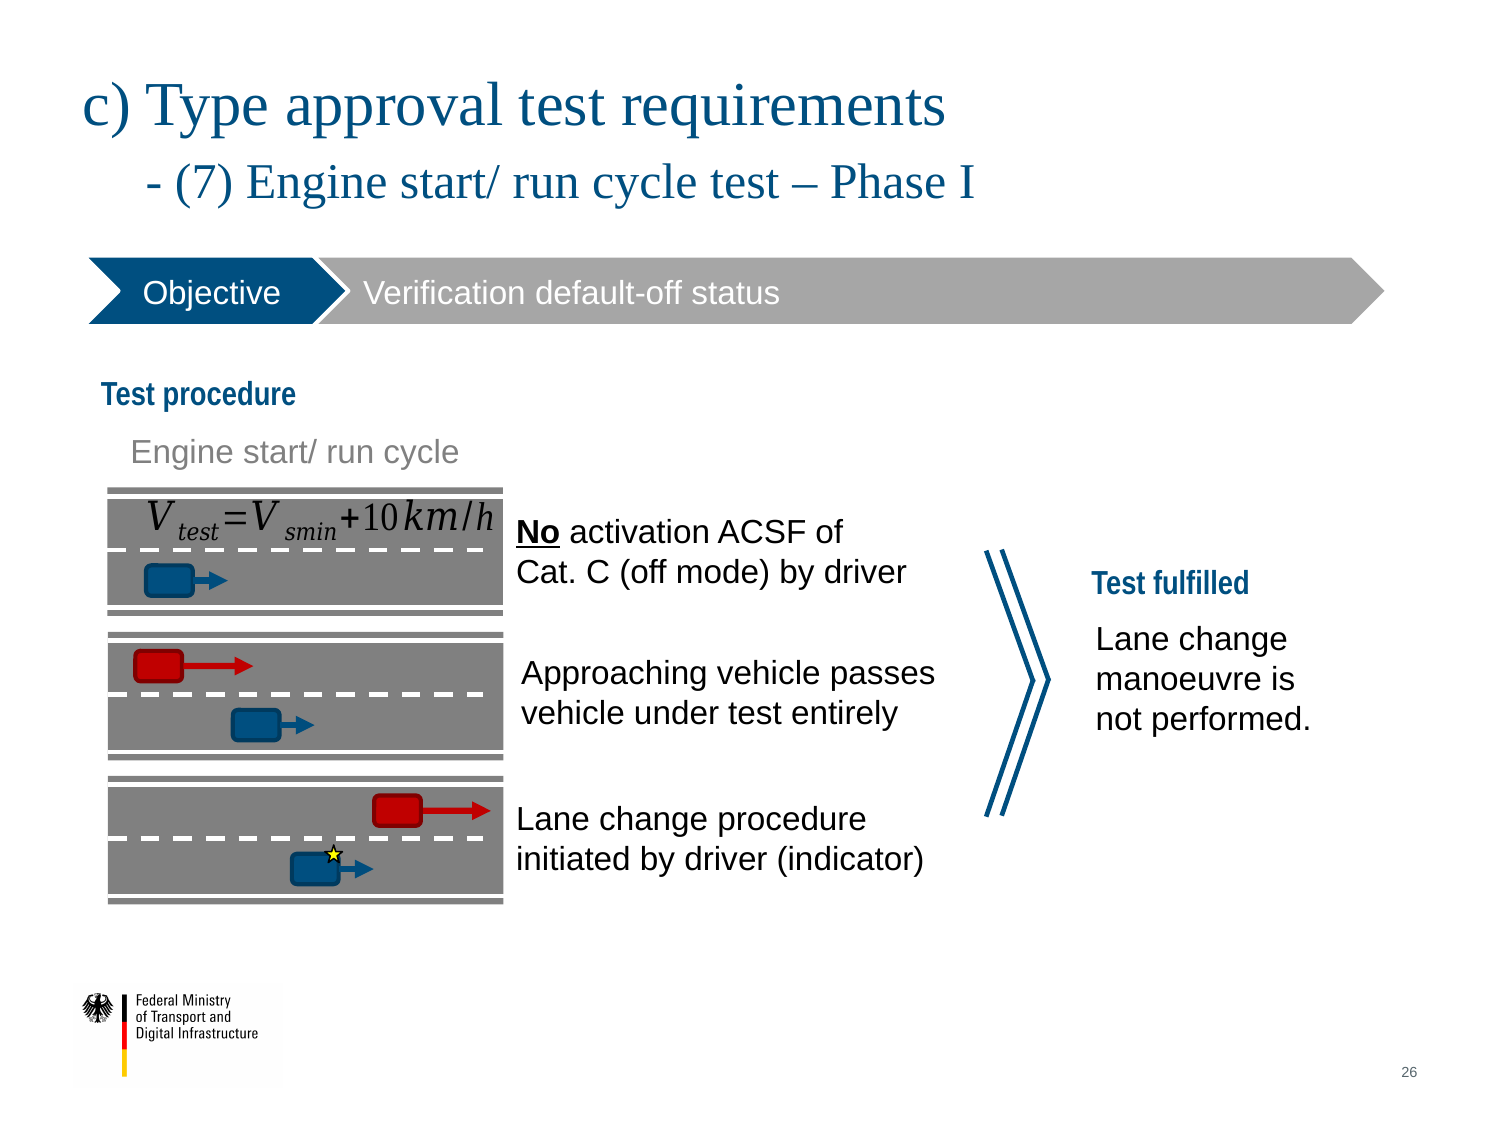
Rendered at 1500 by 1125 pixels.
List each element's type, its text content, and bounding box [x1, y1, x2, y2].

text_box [107, 631, 504, 761]
text_box Test fulfilled [1089, 549, 1354, 609]
title c) Type approval test requirements - (7) Engine start/ run cycle test – Phase I [82, 66, 1282, 250]
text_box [107, 775, 504, 905]
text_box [985, 678, 996, 817]
slide_number 26 [1382, 1051, 1418, 1083]
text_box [82, 255, 363, 327]
picture [73, 983, 283, 1088]
text_box Test procedure [99, 361, 364, 424]
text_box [107, 487, 504, 617]
text_box Approaching vehicle passes vehicle under test entirely [508, 643, 980, 739]
text_box No activation ACSF of Cat. C (off mode) by driver [508, 503, 928, 598]
text_box Lane change manoeuvre is not performed. [1080, 609, 1356, 745]
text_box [985, 550, 998, 678]
text_box Lane change procedure initiated by driver (indicator) [508, 789, 956, 885]
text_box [1001, 549, 1050, 677]
text_box Verification default-off status [360, 253, 1390, 329]
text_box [1001, 677, 1050, 816]
text_box Engine start/ run cycle [115, 423, 476, 478]
